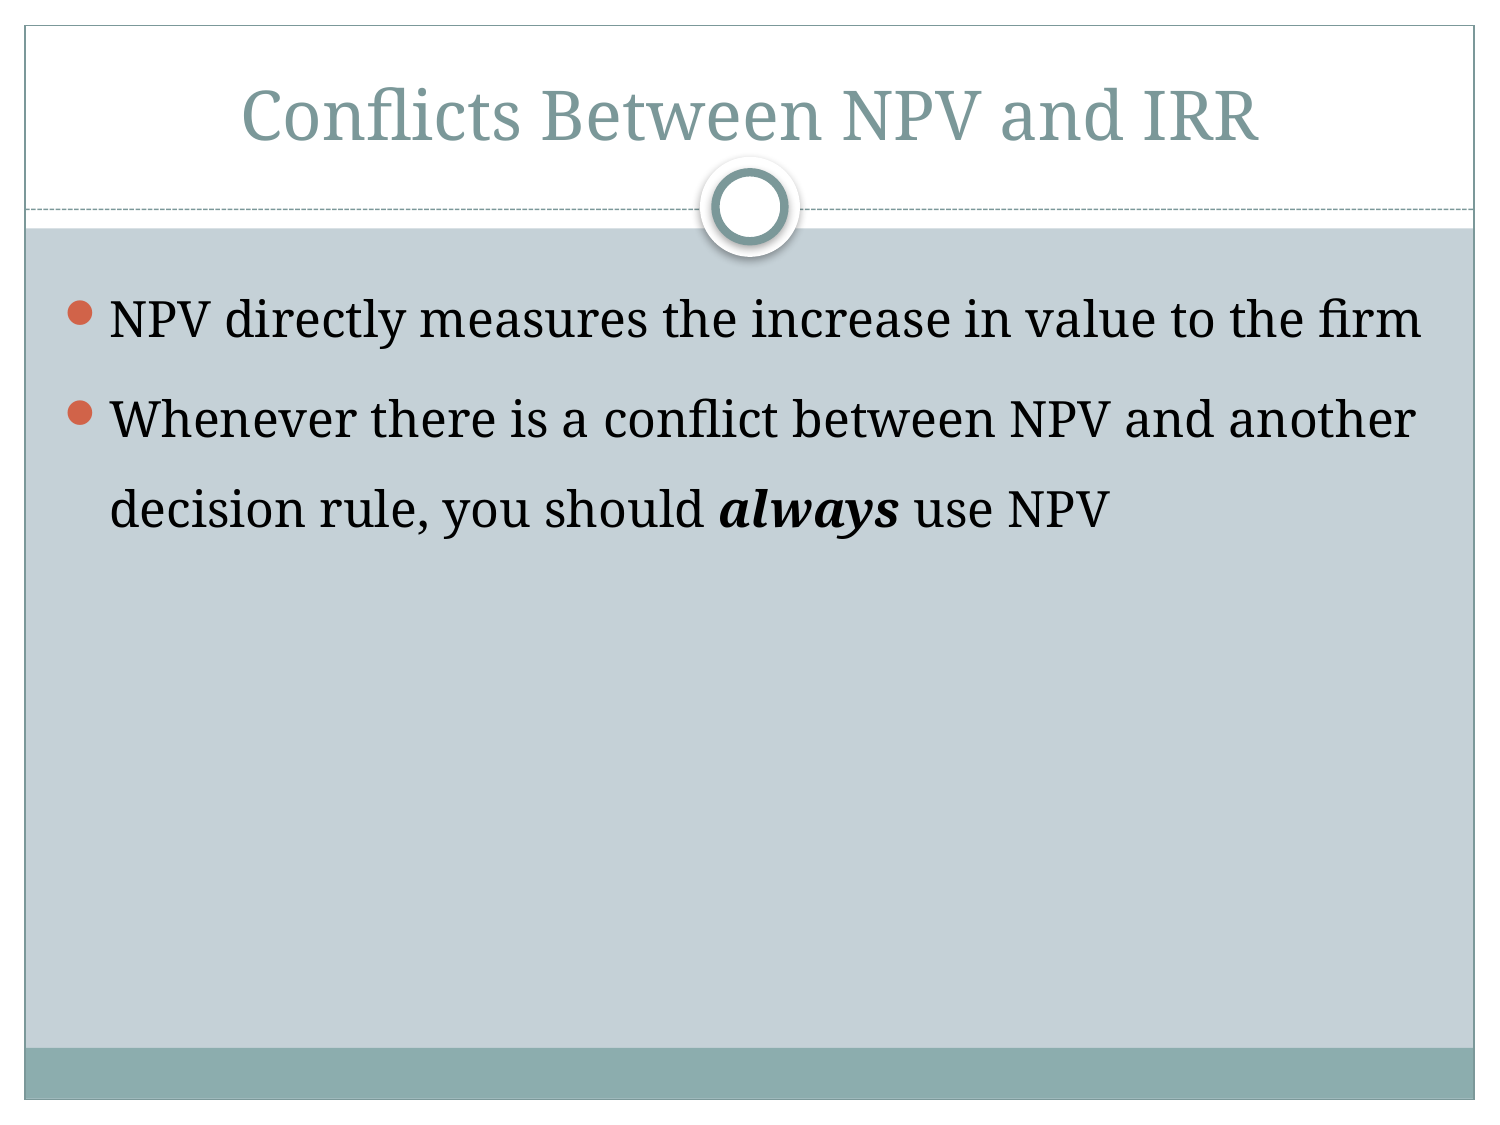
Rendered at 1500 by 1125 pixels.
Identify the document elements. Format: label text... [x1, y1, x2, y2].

title Conflicts Between NPV and IRR [49, 37, 1450, 162]
list NPV directly measures the increase in value to the firm Whenever there is a conflict between NPV and another decision rule, you should always use NPV [49, 250, 1445, 1001]
